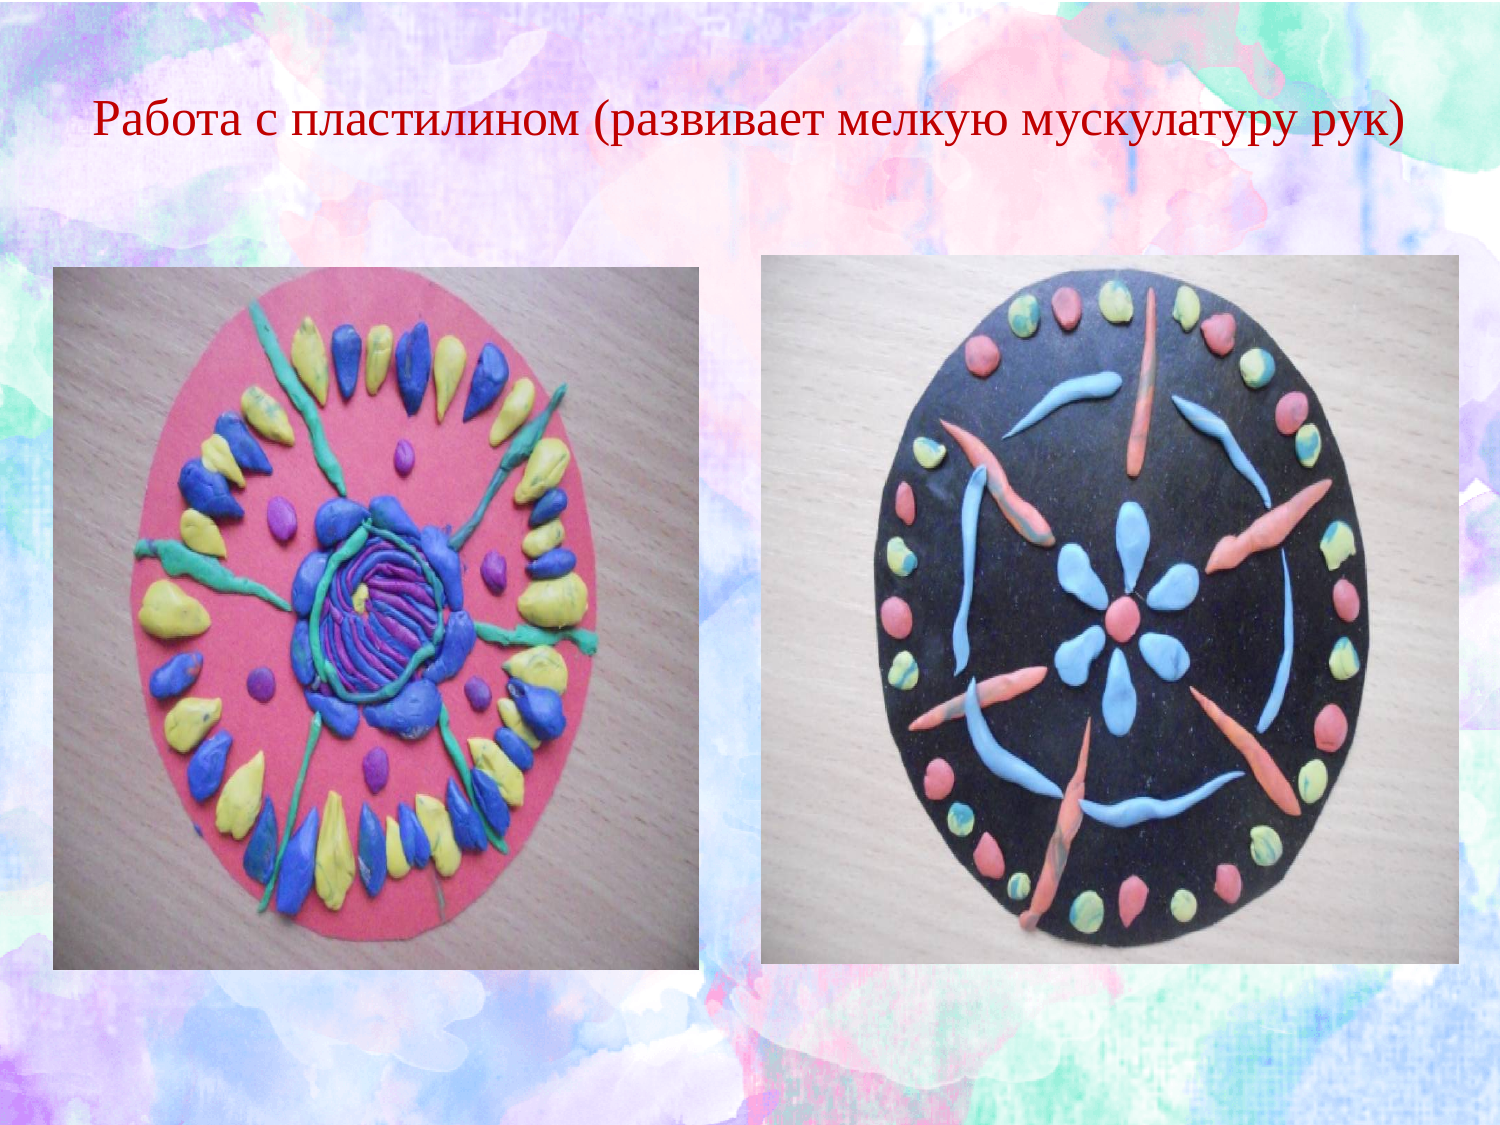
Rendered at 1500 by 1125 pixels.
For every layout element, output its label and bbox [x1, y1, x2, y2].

picture [0, 1, 1500, 1125]
list [52, 266, 699, 970]
